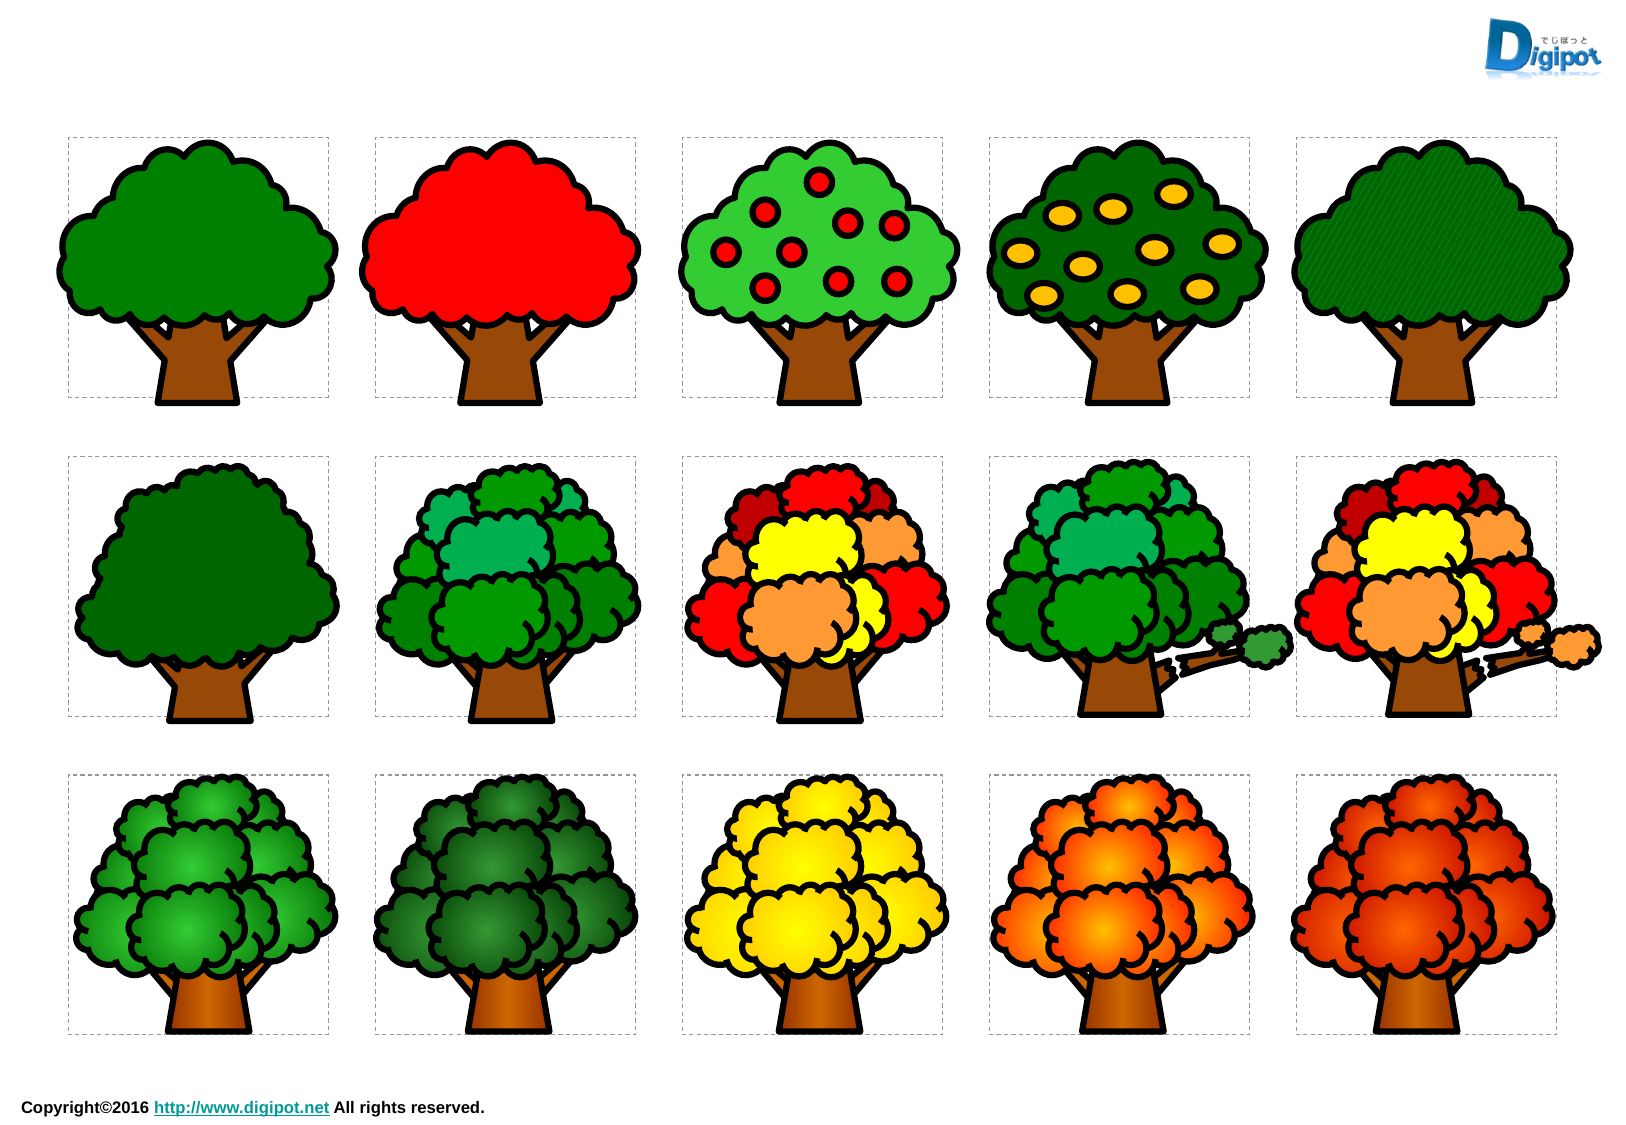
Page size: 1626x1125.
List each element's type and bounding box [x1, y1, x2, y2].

text_box [988, 461, 1292, 716]
text_box [686, 776, 947, 1032]
text_box [75, 776, 336, 1032]
picture [1485, 18, 1602, 82]
text_box [77, 465, 337, 722]
text_box [686, 465, 947, 722]
text_box [1292, 776, 1553, 1032]
text_box [1294, 142, 1571, 404]
text_box [375, 776, 636, 1032]
text_box [378, 465, 639, 722]
text_box [992, 776, 1253, 1032]
text_box [680, 142, 958, 404]
text_box [989, 142, 1266, 404]
text_box [59, 142, 336, 404]
text_box [361, 142, 639, 404]
text_box [1296, 461, 1600, 716]
